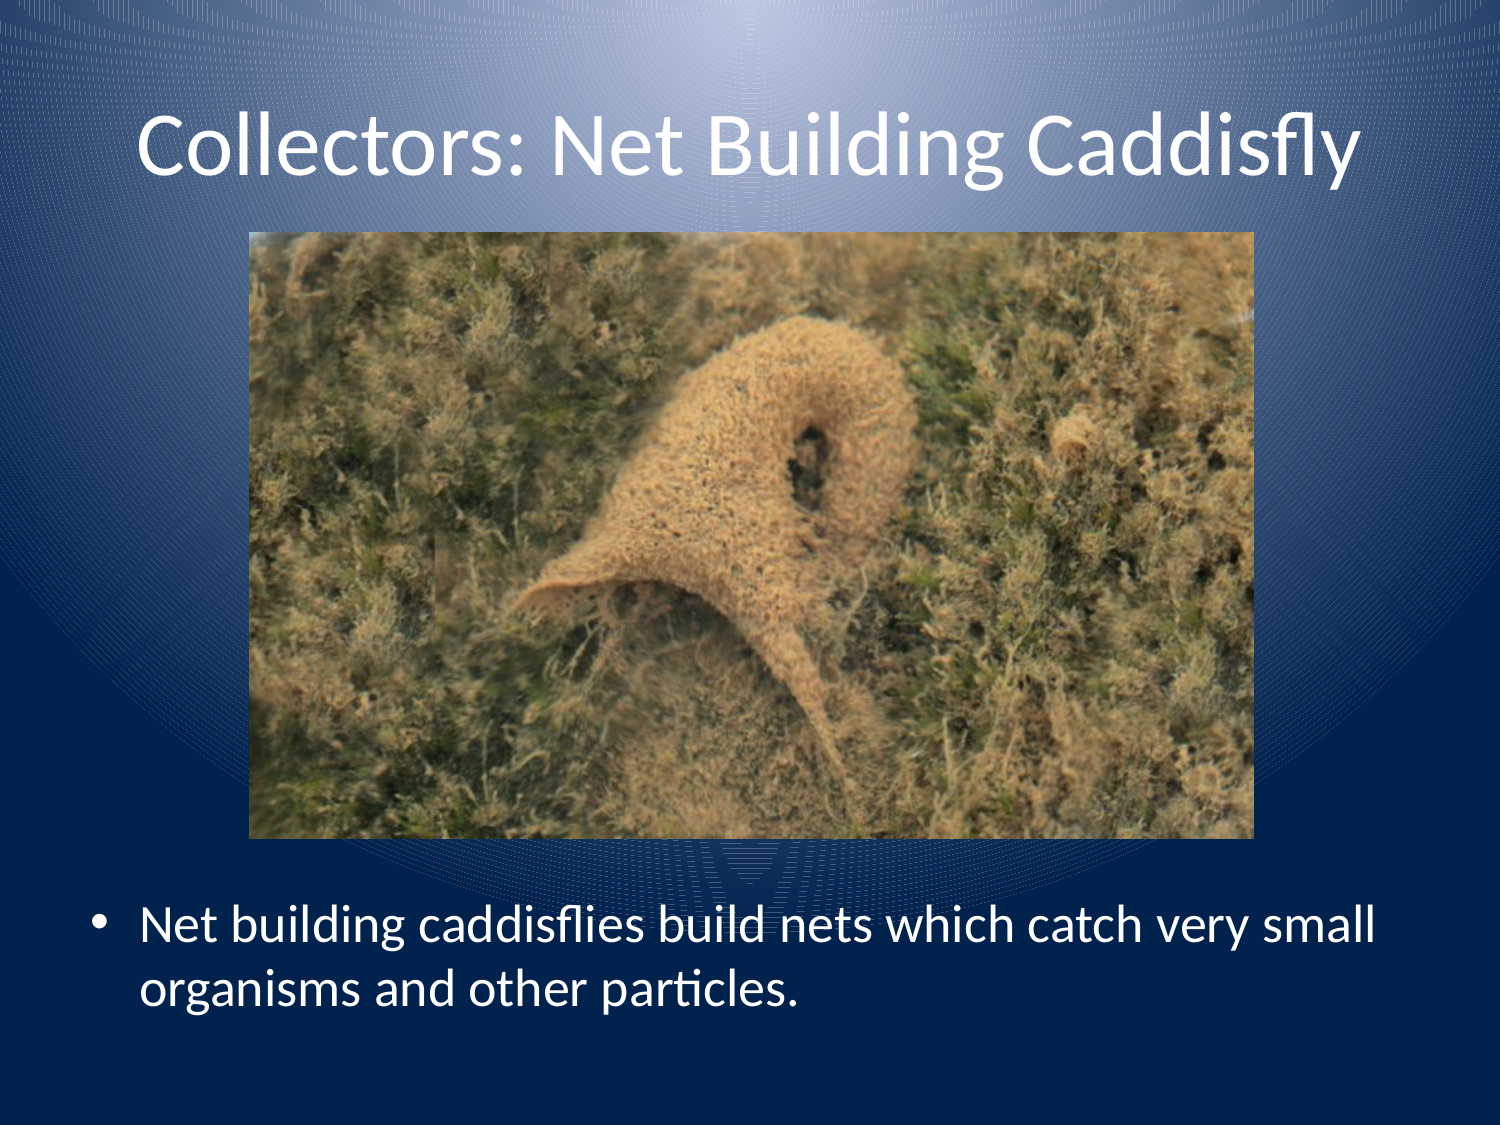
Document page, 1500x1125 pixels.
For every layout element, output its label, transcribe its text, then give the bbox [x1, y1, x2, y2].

list Net building caddisflies build nets which catch very small organisms and other particles. [75, 880, 1425, 1027]
title Collectors: Net Building Caddisfly [75, 45, 1425, 233]
picture [249, 232, 1255, 839]
